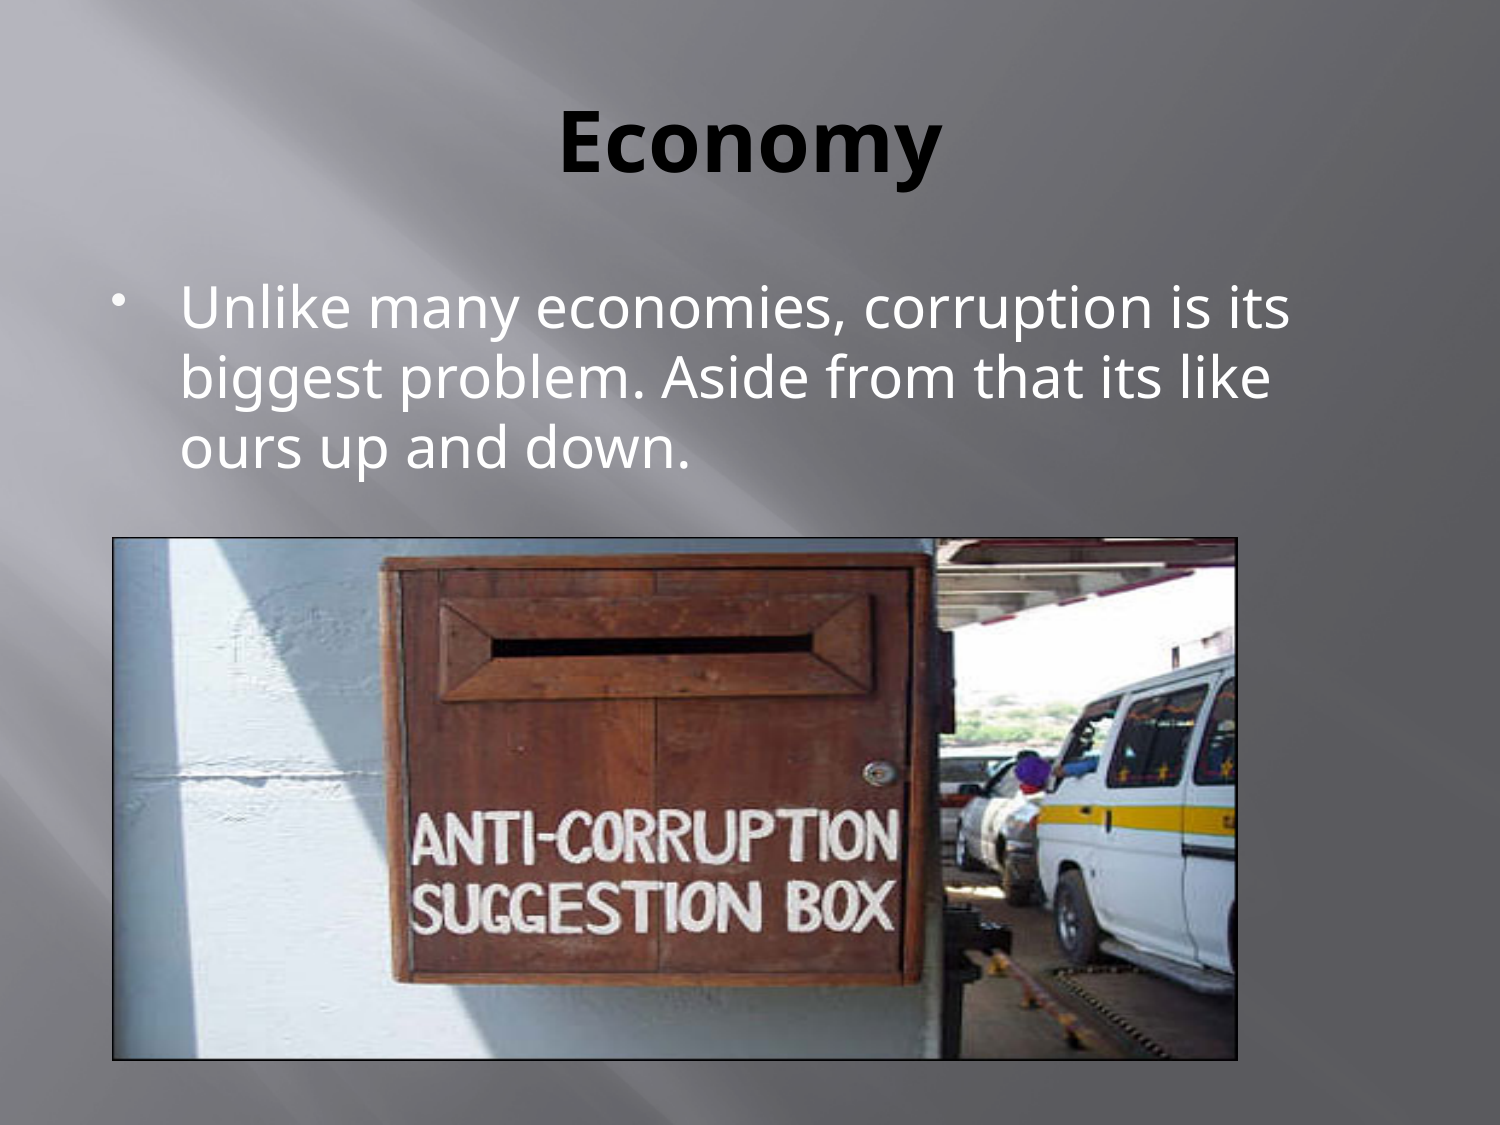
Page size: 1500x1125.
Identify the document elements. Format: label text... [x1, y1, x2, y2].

list Unlike many economies, corruption is its biggest problem. Aside from that its like ours up and down. [75, 262, 1425, 1035]
title Economy [75, 45, 1425, 233]
picture [112, 537, 1238, 1061]
